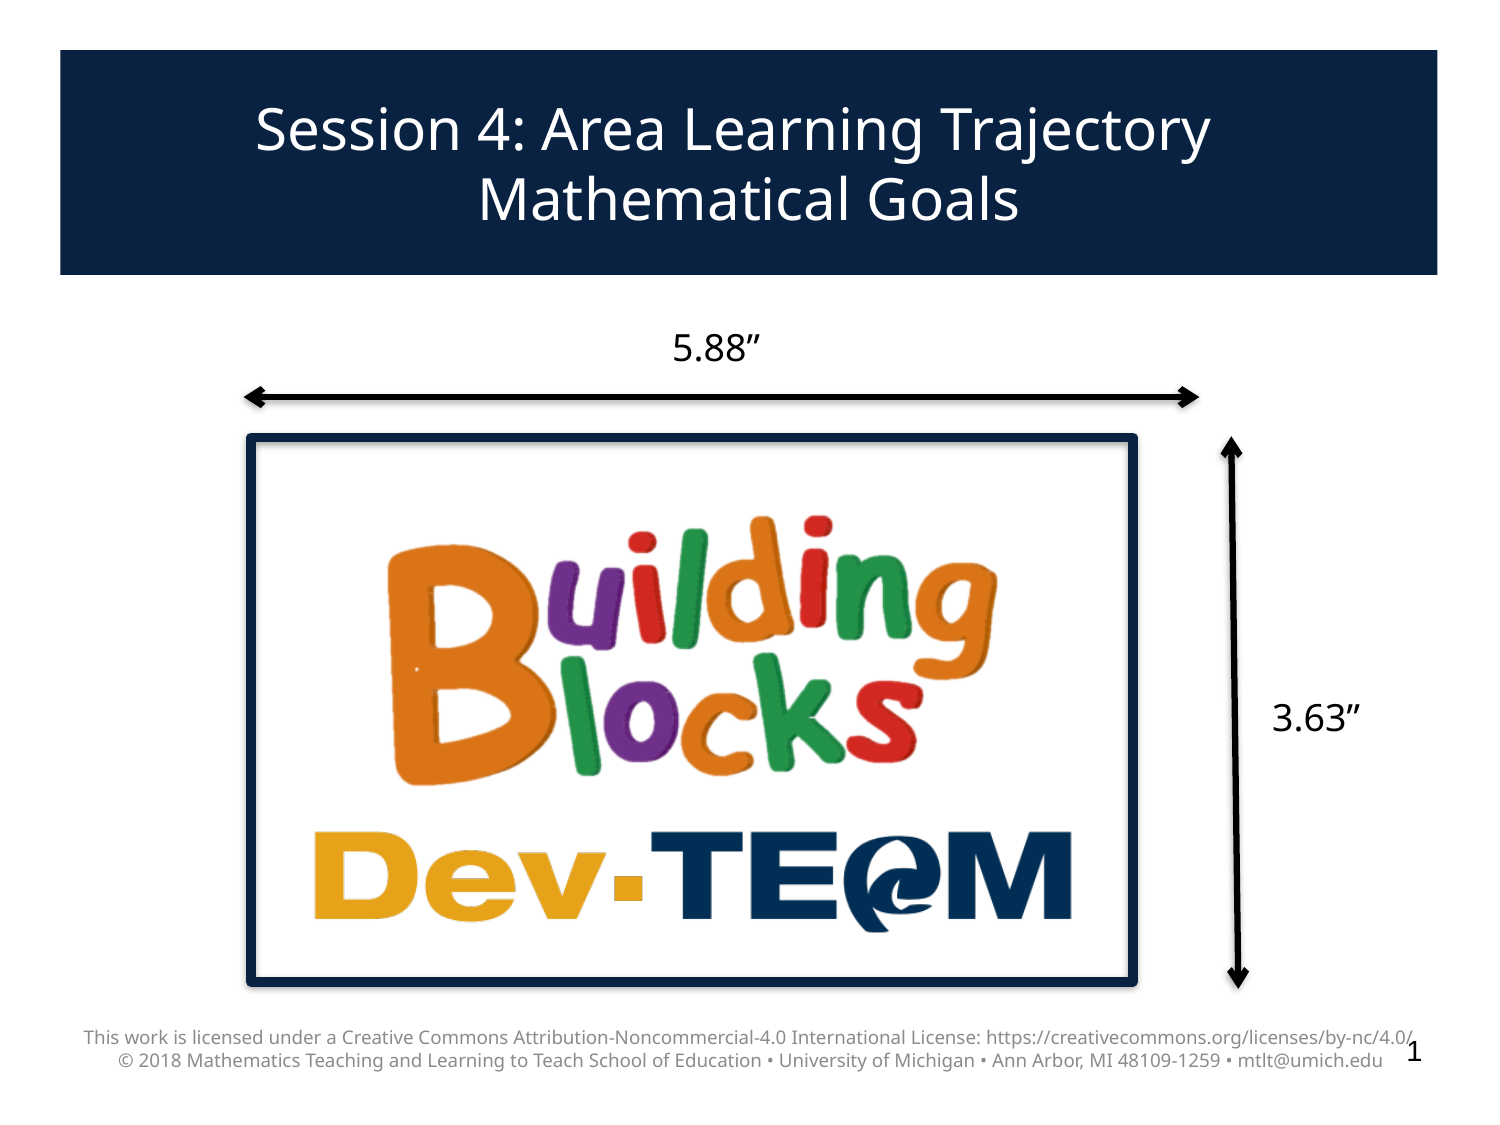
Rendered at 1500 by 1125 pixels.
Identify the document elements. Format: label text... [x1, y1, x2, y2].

text_box 3.63” [1257, 686, 1375, 746]
slide_number 1 [1337, 1024, 1438, 1088]
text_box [1231, 435, 1239, 990]
title Session 4: Area Learning Trajectory Mathematical Goals [60, 50, 1438, 275]
picture [309, 828, 1075, 935]
text_box 5.88” [657, 316, 775, 377]
picture [353, 483, 1031, 826]
text_box [250, 437, 1134, 983]
footer This work is licensed under a Creative Commons Attribution-Noncommercial-4.0 International License: https://creativecommons.org/licenses/by-nc/4.0/ © 2018 Mathematics Teaching and Learning to Teach School of Education • University of Michigan • Ann Arbor, MI 48109-1259 • mtlt@umich.edu [62, 1009, 1438, 1088]
